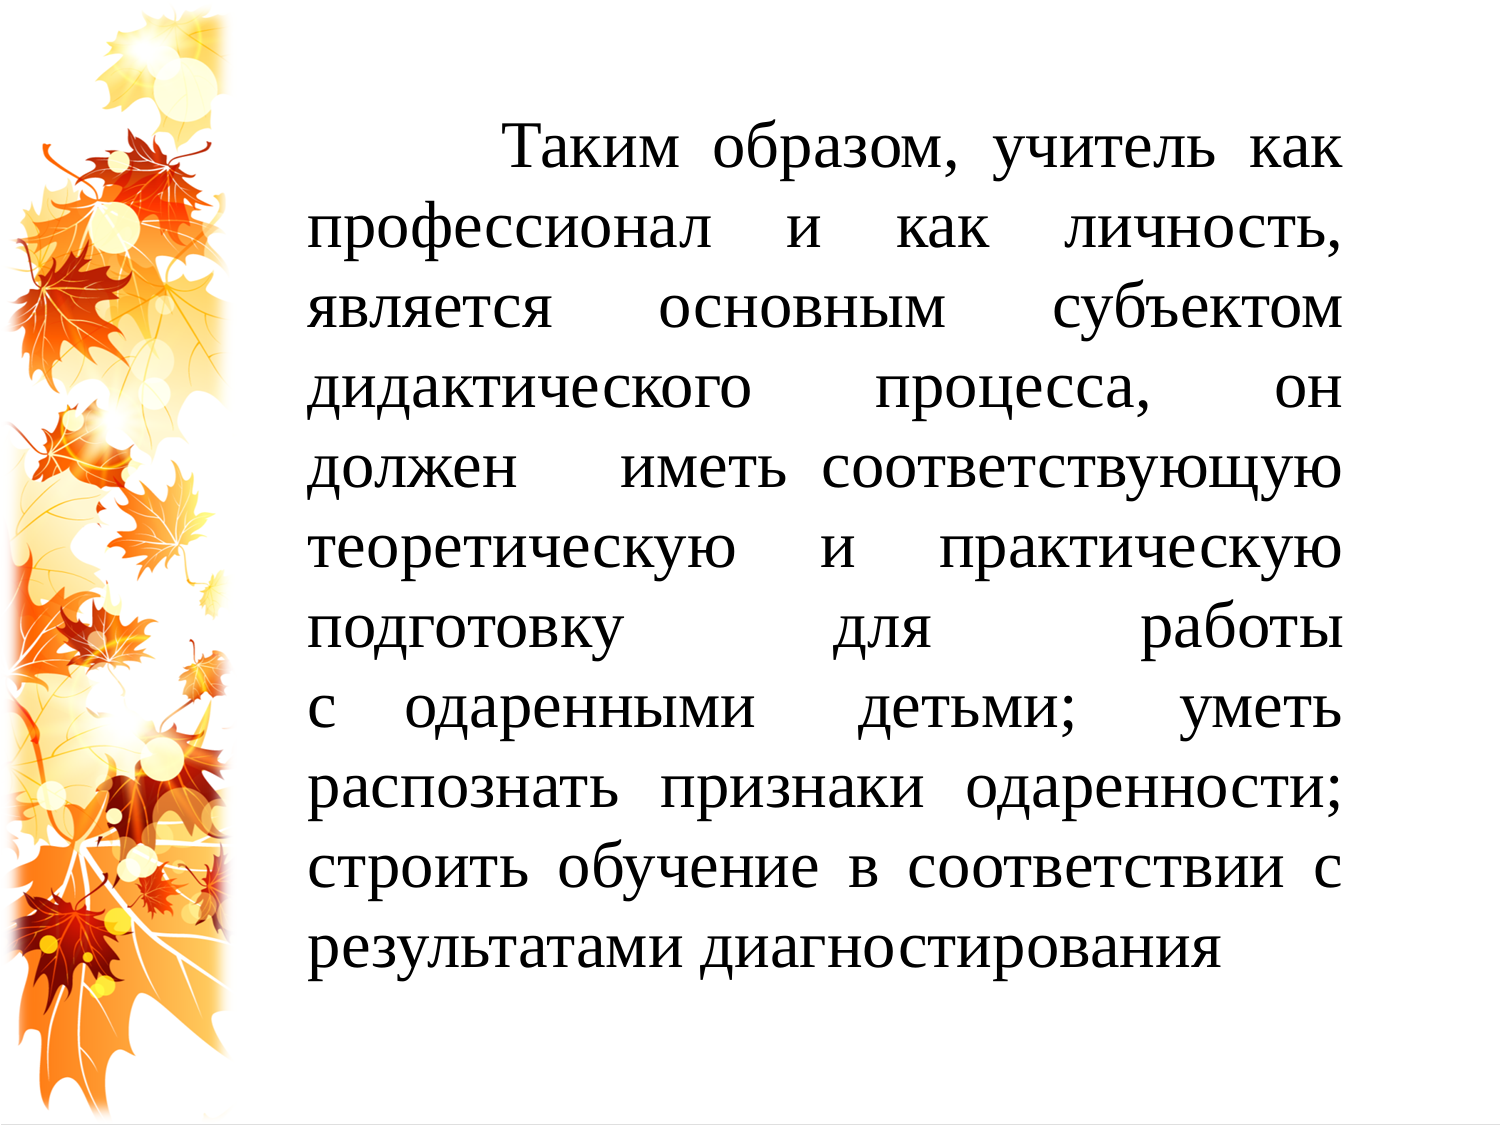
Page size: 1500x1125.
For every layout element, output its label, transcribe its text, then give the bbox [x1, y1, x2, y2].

picture [0, 0, 1500, 1125]
text_box Таким образом, учитель как профессионал и как личность, является основным субъектом дидактического процесса, он должен иметь соответствующую теоретическую и практическую подготовку для работы с одаренными детьми; уметь распознать признаки одаренности; строить обучение в соответствии с результатами диагностирования [292, 93, 1360, 988]
